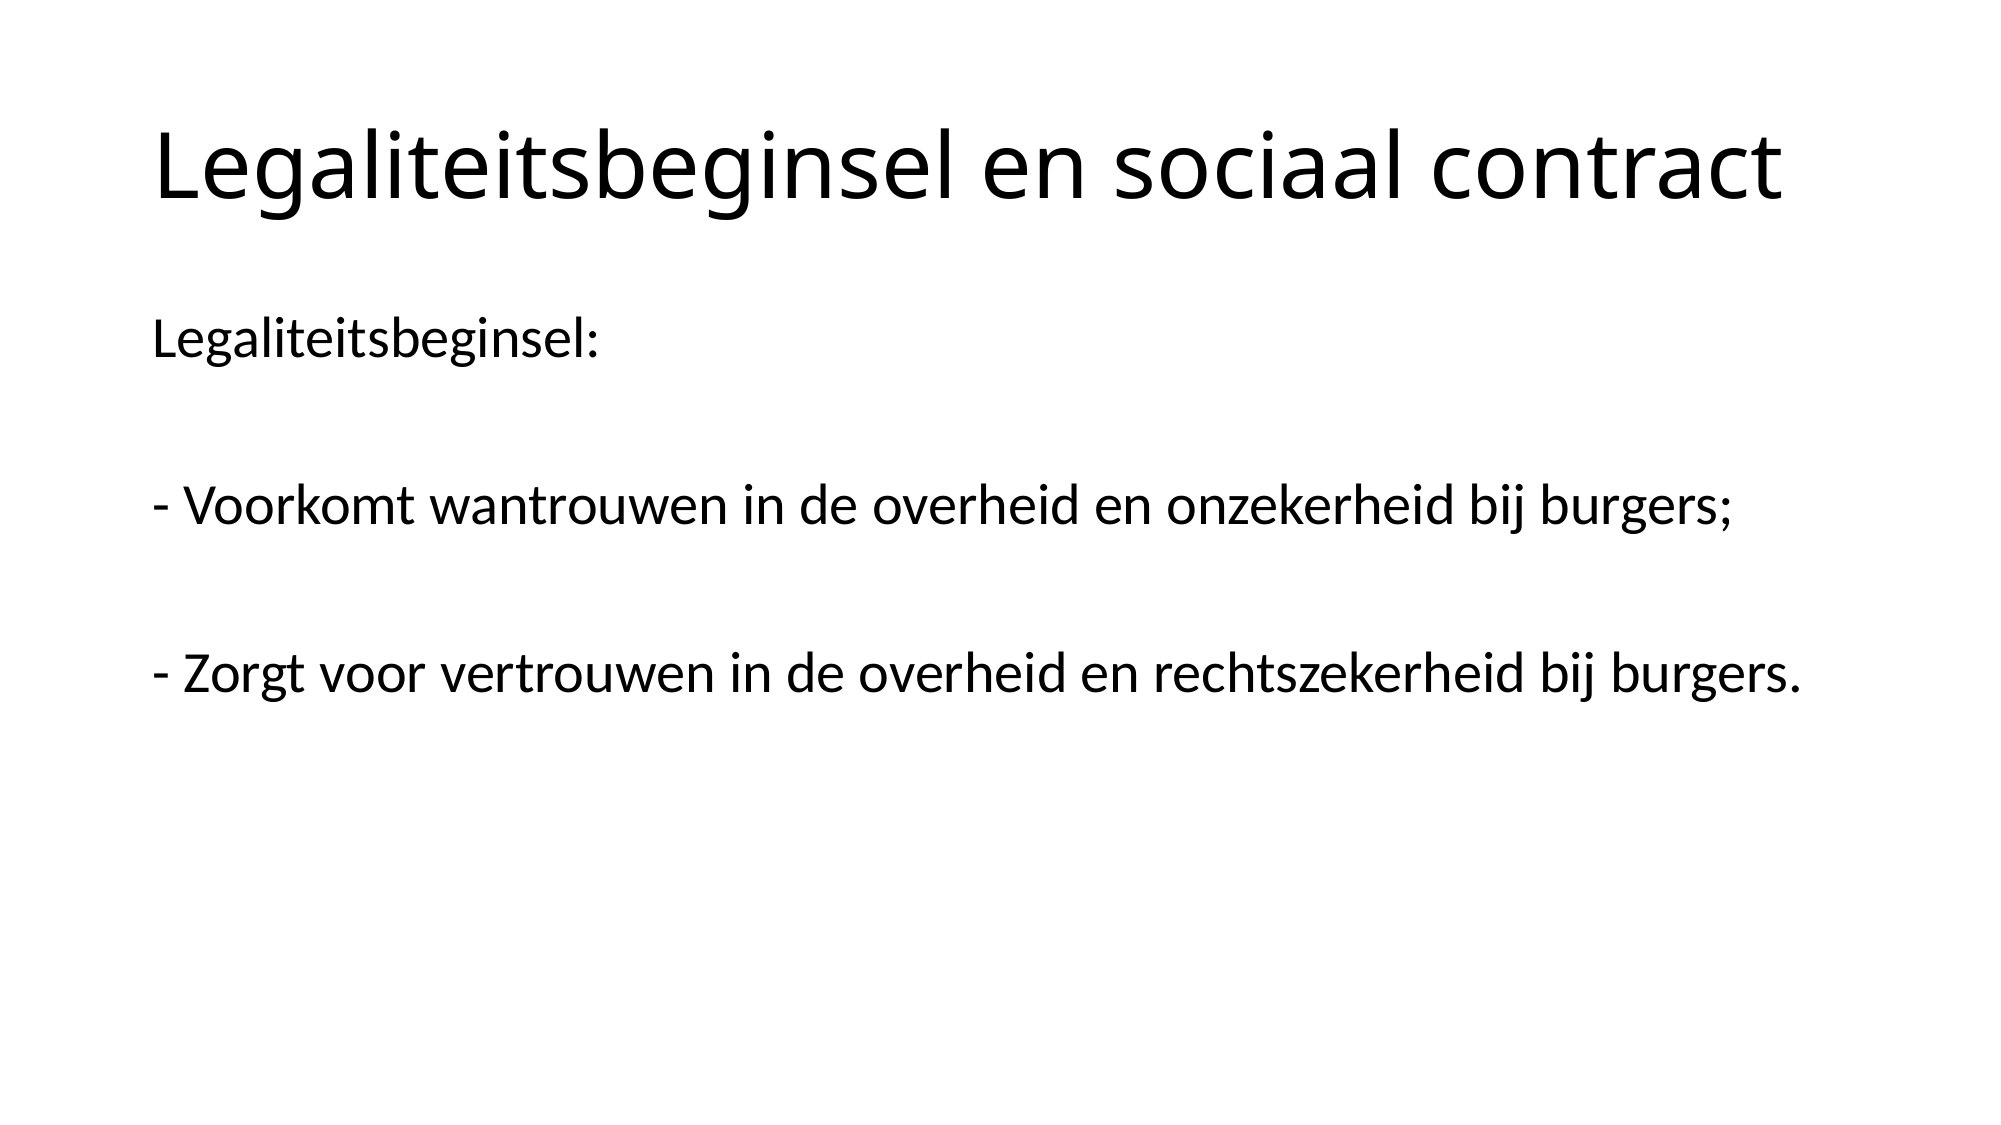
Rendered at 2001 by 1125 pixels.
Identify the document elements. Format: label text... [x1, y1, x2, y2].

list Legaliteitsbeginsel: - Voorkomt wantrouwen in de overheid en onzekerheid bij burgers; - Zorgt voor vertrouwen in de overheid en rechtszekerheid bij burgers. [137, 299, 1863, 1014]
title Legaliteitsbeginsel en sociaal contract [137, 59, 1863, 278]
